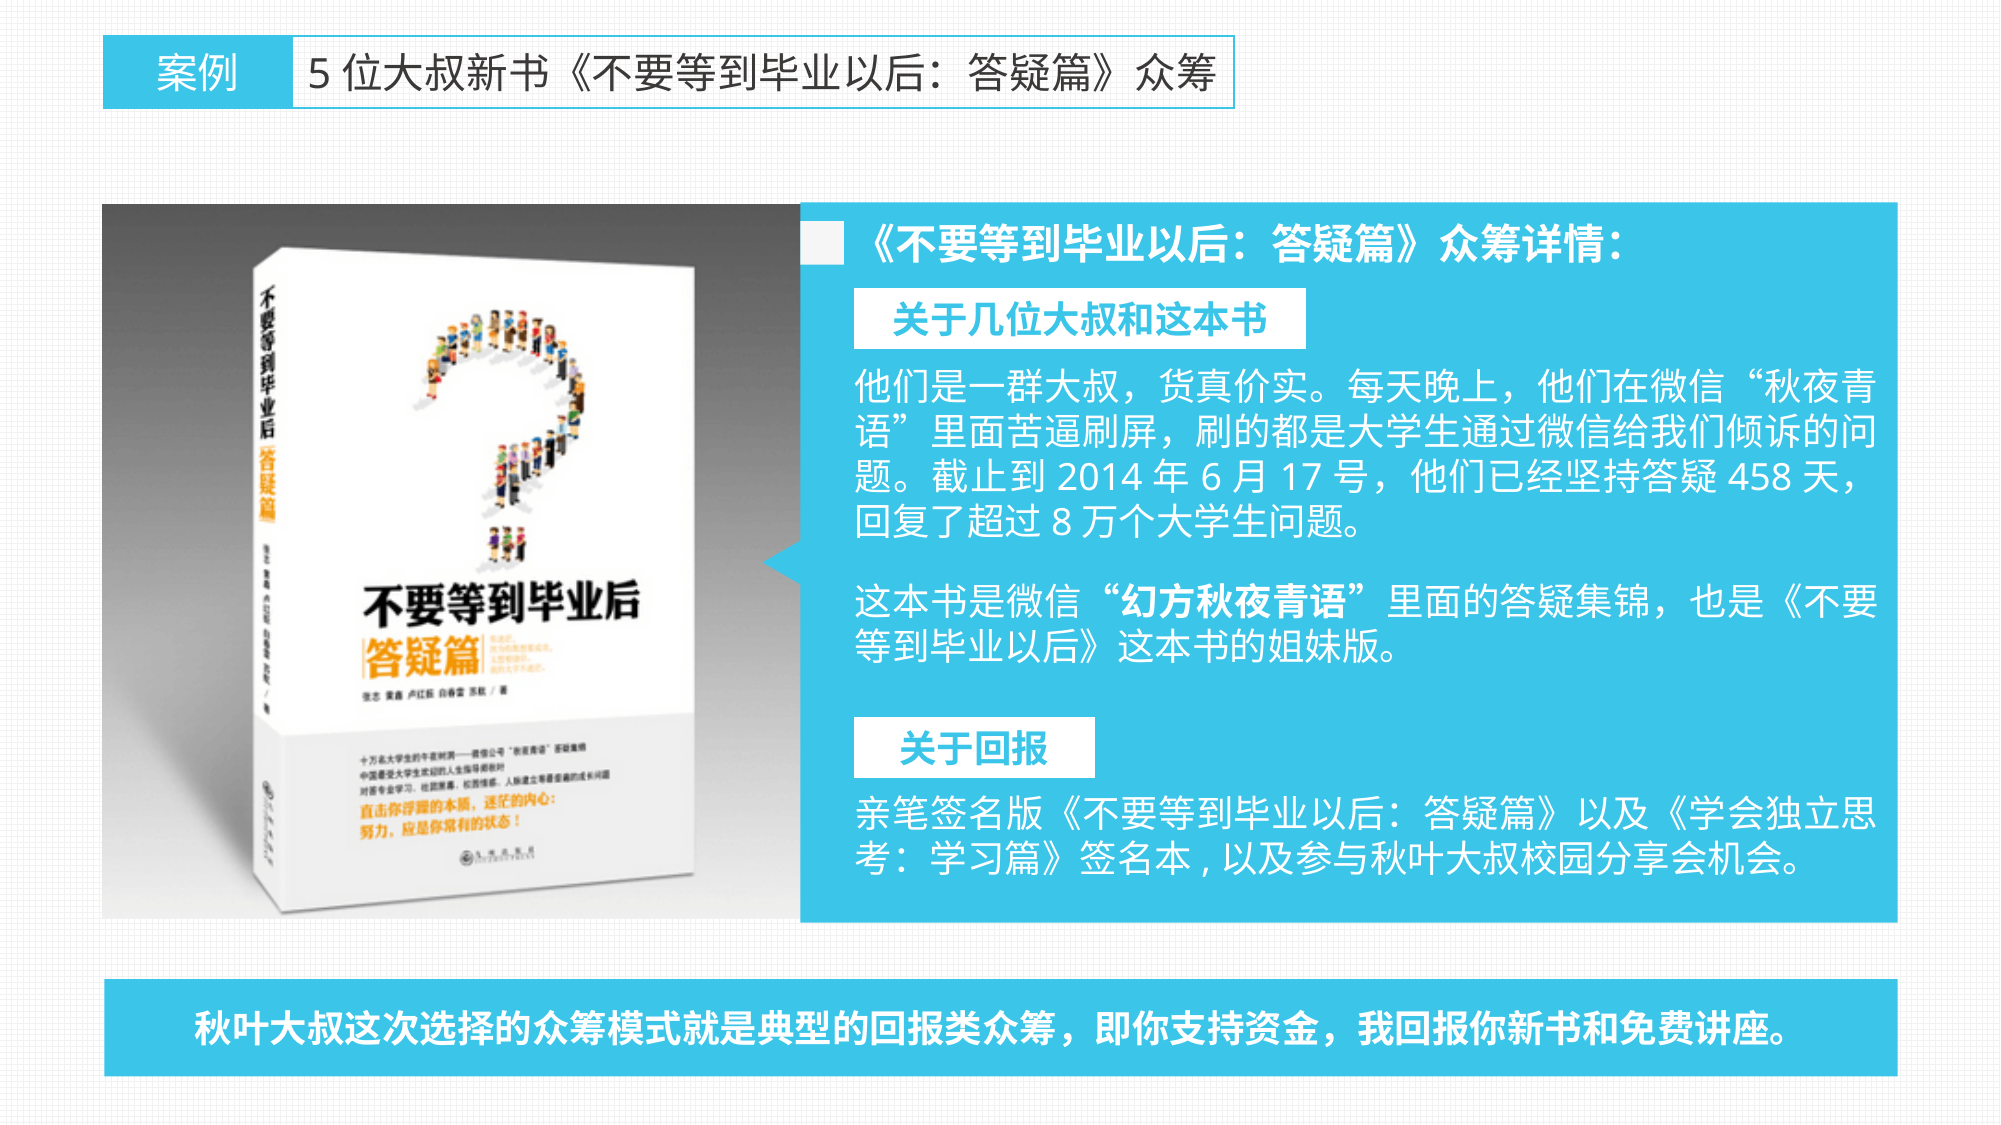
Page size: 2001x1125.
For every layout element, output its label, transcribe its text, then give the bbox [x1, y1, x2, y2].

picture [102, 204, 806, 919]
text_box 关于几位大叔和这本书 [854, 288, 1306, 349]
text_box 5位大叔新书《不要等到毕业以后：答疑篇》众筹 [291, 35, 1235, 109]
text_box 秋叶大叔这次选择的众筹模式就是典型的回报类众筹，即你支持资金，我回报你新书和免费讲座。 [103, 978, 1899, 1077]
text_box 他们是一群大叔，货真价实。每天晚上，他们在微信“秋夜青语”里面苦逼刷屏，刷的都是大学生通过微信给我们倾诉的问题。截止到2014年6月17号，他们已经坚持答疑458天，回复了超过8万个大学生问题。 [839, 355, 1894, 551]
text_box [799, 201, 1899, 924]
text_box 案例 [103, 35, 291, 109]
text_box 关于回报 [854, 717, 1095, 778]
text_box 这本书是微信“幻方秋夜青语”里面的答疑集锦，也是《不要等到毕业以后》这本书的姐妹版。 [839, 570, 1894, 676]
text_box 《不要等到毕业以后：答疑篇》众筹详情： [806, 210, 1760, 275]
text_box 亲笔签名版《不要等到毕业以后：答疑篇》以及《学会独立思考：学习篇》签名本,以及参与秋叶大叔校园分享会机会。 [839, 782, 1894, 888]
text_box [806, 220, 845, 266]
